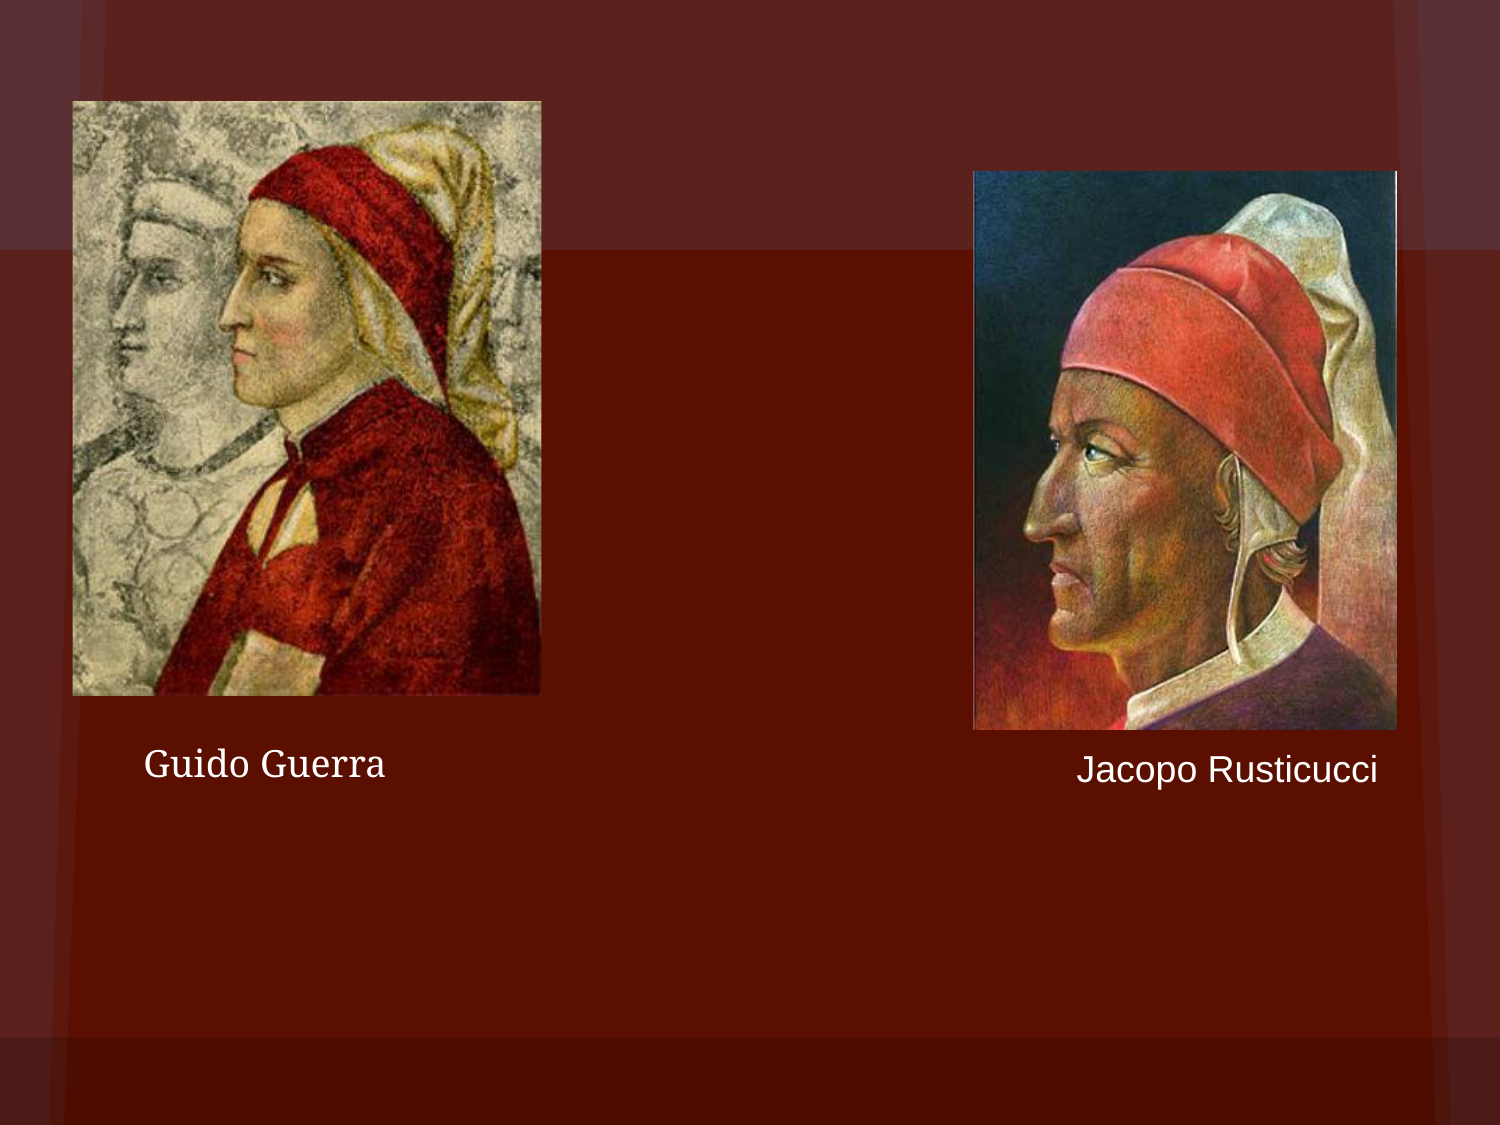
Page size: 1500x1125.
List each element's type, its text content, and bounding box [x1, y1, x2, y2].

text_box Guido Guerra [128, 724, 446, 800]
text_box [72, 101, 542, 696]
text_box [973, 171, 1397, 730]
text_box Jacopo Rusticucci [986, 729, 1397, 805]
text_box [95, 750, 562, 831]
